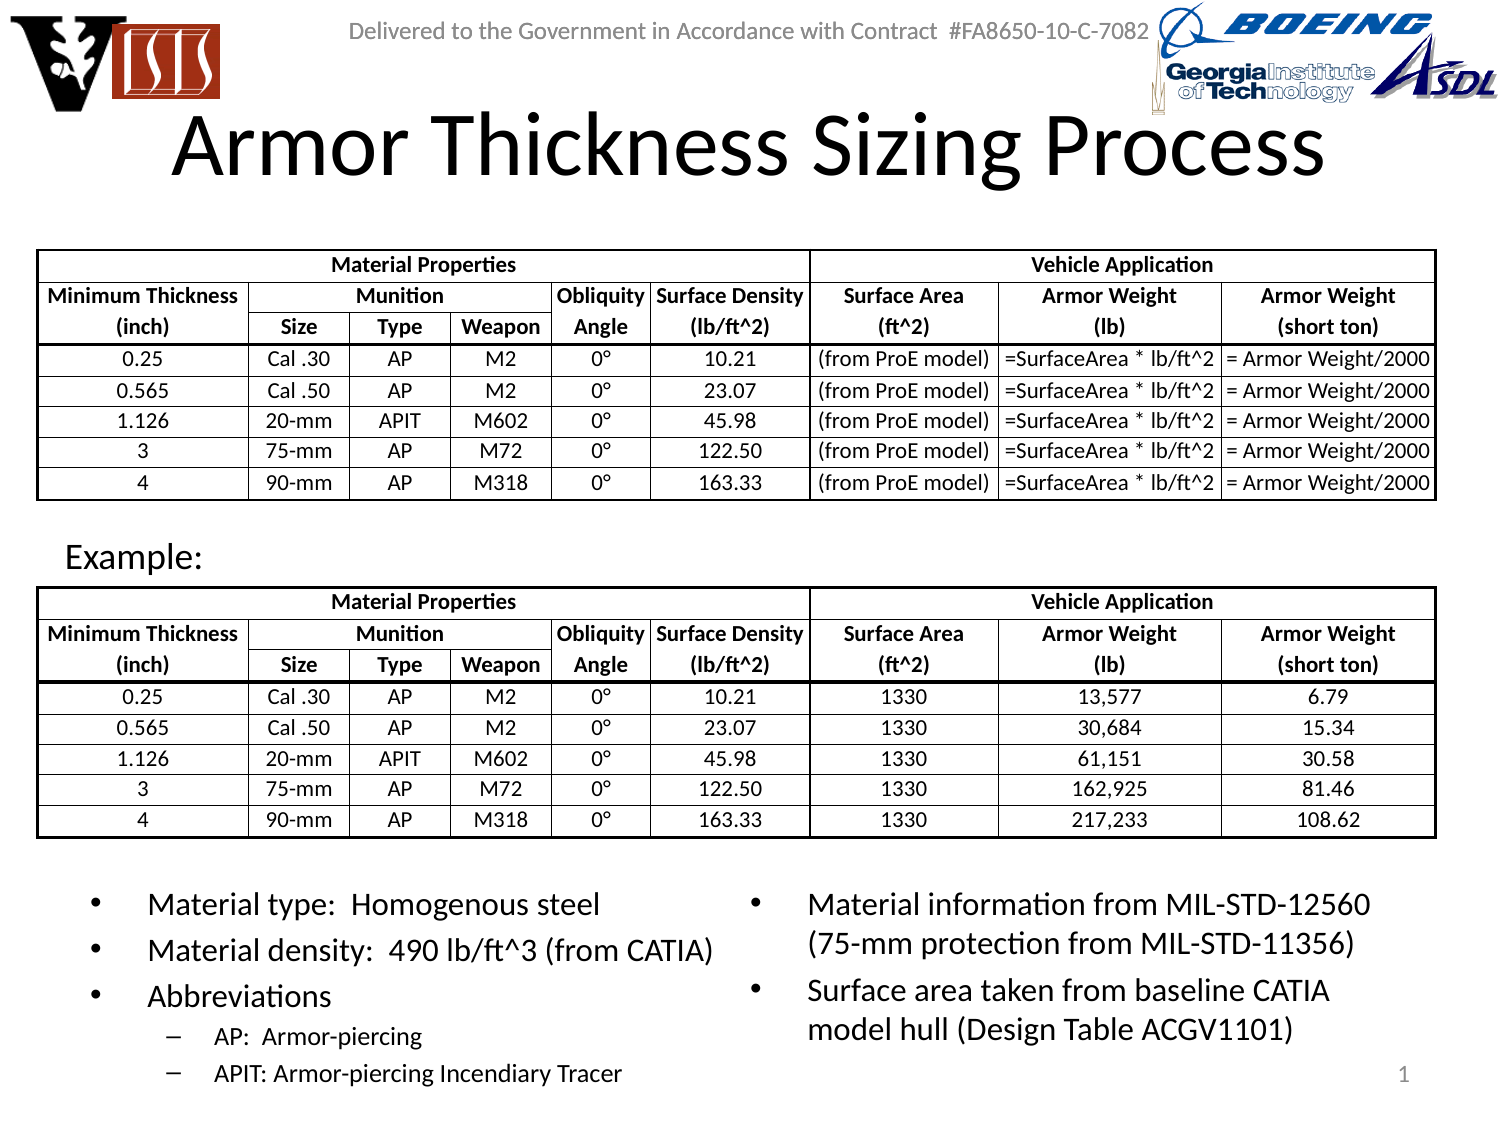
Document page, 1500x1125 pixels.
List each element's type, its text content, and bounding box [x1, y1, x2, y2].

table_cell Type [350, 650, 450, 680]
table_cell 23.07 [651, 715, 809, 744]
table_cell M318 [451, 468, 551, 499]
title Armor Thickness Sizing Process [75, 45, 1425, 233]
table_header Vehicle Application [811, 589, 1434, 619]
table_header Material Properties [39, 589, 809, 619]
table_cell 0.25 [39, 684, 248, 714]
table_cell 217,233 [999, 806, 1221, 836]
table_cell = Armor Weight/2000 [1222, 407, 1434, 437]
table_cell (from ProE model) [811, 468, 998, 499]
table_cell 30,684 [999, 715, 1221, 744]
table_cell M2 [451, 715, 551, 744]
table_cell 3 [39, 775, 248, 805]
table_header Material Properties [39, 251, 809, 282]
picture [1152, 0, 1500, 100]
table_cell (short ton) [1222, 650, 1434, 680]
table_cell Surface Area [811, 620, 998, 650]
table_cell Type [350, 313, 450, 343]
table_cell Armor Weight [1222, 620, 1434, 650]
table_cell AP [350, 775, 450, 805]
table_cell 0° [552, 806, 650, 836]
table_cell 23.07 [651, 377, 809, 406]
text_box Example: [49, 524, 513, 585]
table_cell (from ProE model) [811, 438, 998, 467]
table_cell APIT [350, 745, 450, 774]
table_cell Cal .30 [249, 346, 349, 376]
table_cell Surface Density [651, 620, 809, 650]
table_cell Munition [249, 283, 551, 312]
table_cell 75-mm [249, 438, 349, 467]
table_cell 4 [39, 468, 248, 499]
table_cell 1.126 [39, 745, 248, 774]
table_cell Munition [249, 620, 551, 649]
table_cell AP [350, 468, 450, 499]
table_cell Cal .30 [249, 684, 349, 714]
table_cell (lb) [999, 650, 1221, 680]
table_cell 10.21 [651, 346, 809, 376]
table_cell = Armor Weight/2000 [1222, 468, 1434, 499]
table_cell M318 [451, 806, 551, 836]
table_cell (ft^2) [811, 312, 998, 343]
table_cell 0° [552, 438, 650, 467]
table_cell 0° [552, 775, 650, 805]
table_cell (from ProE model) [811, 377, 998, 406]
table_cell 163.33 [651, 468, 809, 499]
table_cell 162,925 [999, 775, 1221, 805]
table_cell 61,151 [999, 745, 1221, 774]
table_cell Angle [552, 650, 650, 680]
table_cell =SurfaceArea * lb/ft^2 [999, 346, 1221, 376]
table_cell Armor Weight [999, 283, 1221, 312]
table_cell = Armor Weight/2000 [1222, 377, 1434, 406]
table_cell 0° [552, 684, 650, 714]
table_cell 20-mm [249, 745, 349, 774]
table_cell (lb/ft^2) [651, 312, 809, 343]
table_cell 1330 [811, 775, 998, 805]
table_cell AP [350, 438, 450, 467]
table_cell 0° [552, 715, 650, 744]
table_cell 0° [552, 407, 650, 437]
table_cell 1330 [811, 715, 998, 744]
table_cell AP [350, 715, 450, 744]
table_header Vehicle Application [811, 251, 1434, 282]
table_cell 0.565 [39, 377, 248, 406]
table_cell (from ProE model) [811, 346, 998, 376]
table_cell 108.62 [1222, 806, 1434, 836]
table_cell 1330 [811, 684, 998, 714]
table_cell Minimum Thickness [39, 620, 248, 650]
table_cell 0° [552, 745, 650, 774]
table_cell 0.25 [39, 346, 248, 376]
table_cell 122.50 [651, 438, 809, 467]
table_cell 45.98 [651, 745, 809, 774]
table_cell M72 [451, 775, 551, 805]
table_cell M602 [451, 745, 551, 774]
table_cell Size [249, 313, 349, 343]
table_cell = Armor Weight/2000 [1222, 438, 1434, 467]
table_cell (inch) [39, 312, 248, 343]
table_cell M602 [451, 407, 551, 437]
table_cell 3 [39, 438, 248, 467]
table_cell Obliquity [552, 620, 650, 650]
table_cell = Armor Weight/2000 [1222, 346, 1434, 376]
list Material type: Homogenous steel Material density: 490 lb/ft^3 (from CATIA) Abbreviations AP: Armor-piercing APIT: Armor-piercing Incendiary Tracer Material information from MIL-STD-12560 (75-mm protection from MIL-STD-11356) Surface area taken from baseline CATIA model hull (Design Table ACGV1101) [75, 875, 1425, 1100]
table_cell 0° [552, 377, 650, 406]
table_cell Size [249, 650, 349, 680]
table_cell =SurfaceArea * lb/ft^2 [999, 438, 1221, 467]
table_cell 1330 [811, 806, 998, 836]
table_cell (short ton) [1222, 312, 1434, 343]
table_cell Surface Density [651, 283, 809, 312]
table_cell 1330 [811, 745, 998, 774]
table_cell M72 [451, 438, 551, 467]
table_cell 90-mm [249, 468, 349, 499]
table_cell 10.21 [651, 684, 809, 714]
table_cell Weapon [451, 313, 551, 343]
table_cell 30.58 [1222, 745, 1434, 774]
table_cell =SurfaceArea * lb/ft^2 [999, 407, 1221, 437]
table_cell AP [350, 377, 450, 406]
table_cell Weapon [451, 650, 551, 680]
table_cell Obliquity [552, 283, 650, 312]
table_cell AP [350, 806, 450, 836]
table_cell 0.565 [39, 715, 248, 744]
table_cell 20-mm [249, 407, 349, 437]
table_cell 13,577 [999, 684, 1221, 714]
table_cell (ft^2) [811, 650, 998, 680]
table_cell APIT [350, 407, 450, 437]
table_cell AP [350, 346, 450, 376]
table_cell 75-mm [249, 775, 349, 805]
table_cell Cal .50 [249, 715, 349, 744]
table_cell Cal .50 [249, 377, 349, 406]
table_cell M2 [451, 684, 551, 714]
table_cell =SurfaceArea * lb/ft^2 [999, 468, 1221, 499]
table_cell Minimum Thickness [39, 283, 248, 312]
table_cell (from ProE model) [811, 407, 998, 437]
table_cell Surface Area [811, 283, 998, 312]
table_cell (lb/ft^2) [651, 650, 809, 680]
table_cell Armor Weight [1222, 283, 1434, 312]
table_cell 4 [39, 806, 248, 836]
table_cell 45.98 [651, 407, 809, 437]
table_cell 0° [552, 468, 650, 499]
table_cell 81.46 [1222, 775, 1434, 805]
table_cell (lb) [999, 312, 1221, 343]
table_cell 0° [552, 346, 650, 376]
table_cell 122.50 [651, 775, 809, 805]
table_cell AP [350, 684, 450, 714]
table_cell 163.33 [651, 806, 809, 836]
table_cell 15.34 [1222, 715, 1434, 744]
table_cell Armor Weight [999, 620, 1221, 650]
table_cell M2 [451, 346, 551, 376]
table_cell =SurfaceArea * lb/ft^2 [999, 377, 1221, 406]
table_cell 90-mm [249, 806, 349, 836]
table_cell 1.126 [39, 407, 248, 437]
table_cell Angle [552, 312, 650, 343]
table_cell M2 [451, 377, 551, 406]
table_cell 6.79 [1222, 684, 1434, 714]
picture [10, 16, 220, 112]
table_cell (inch) [39, 650, 248, 680]
